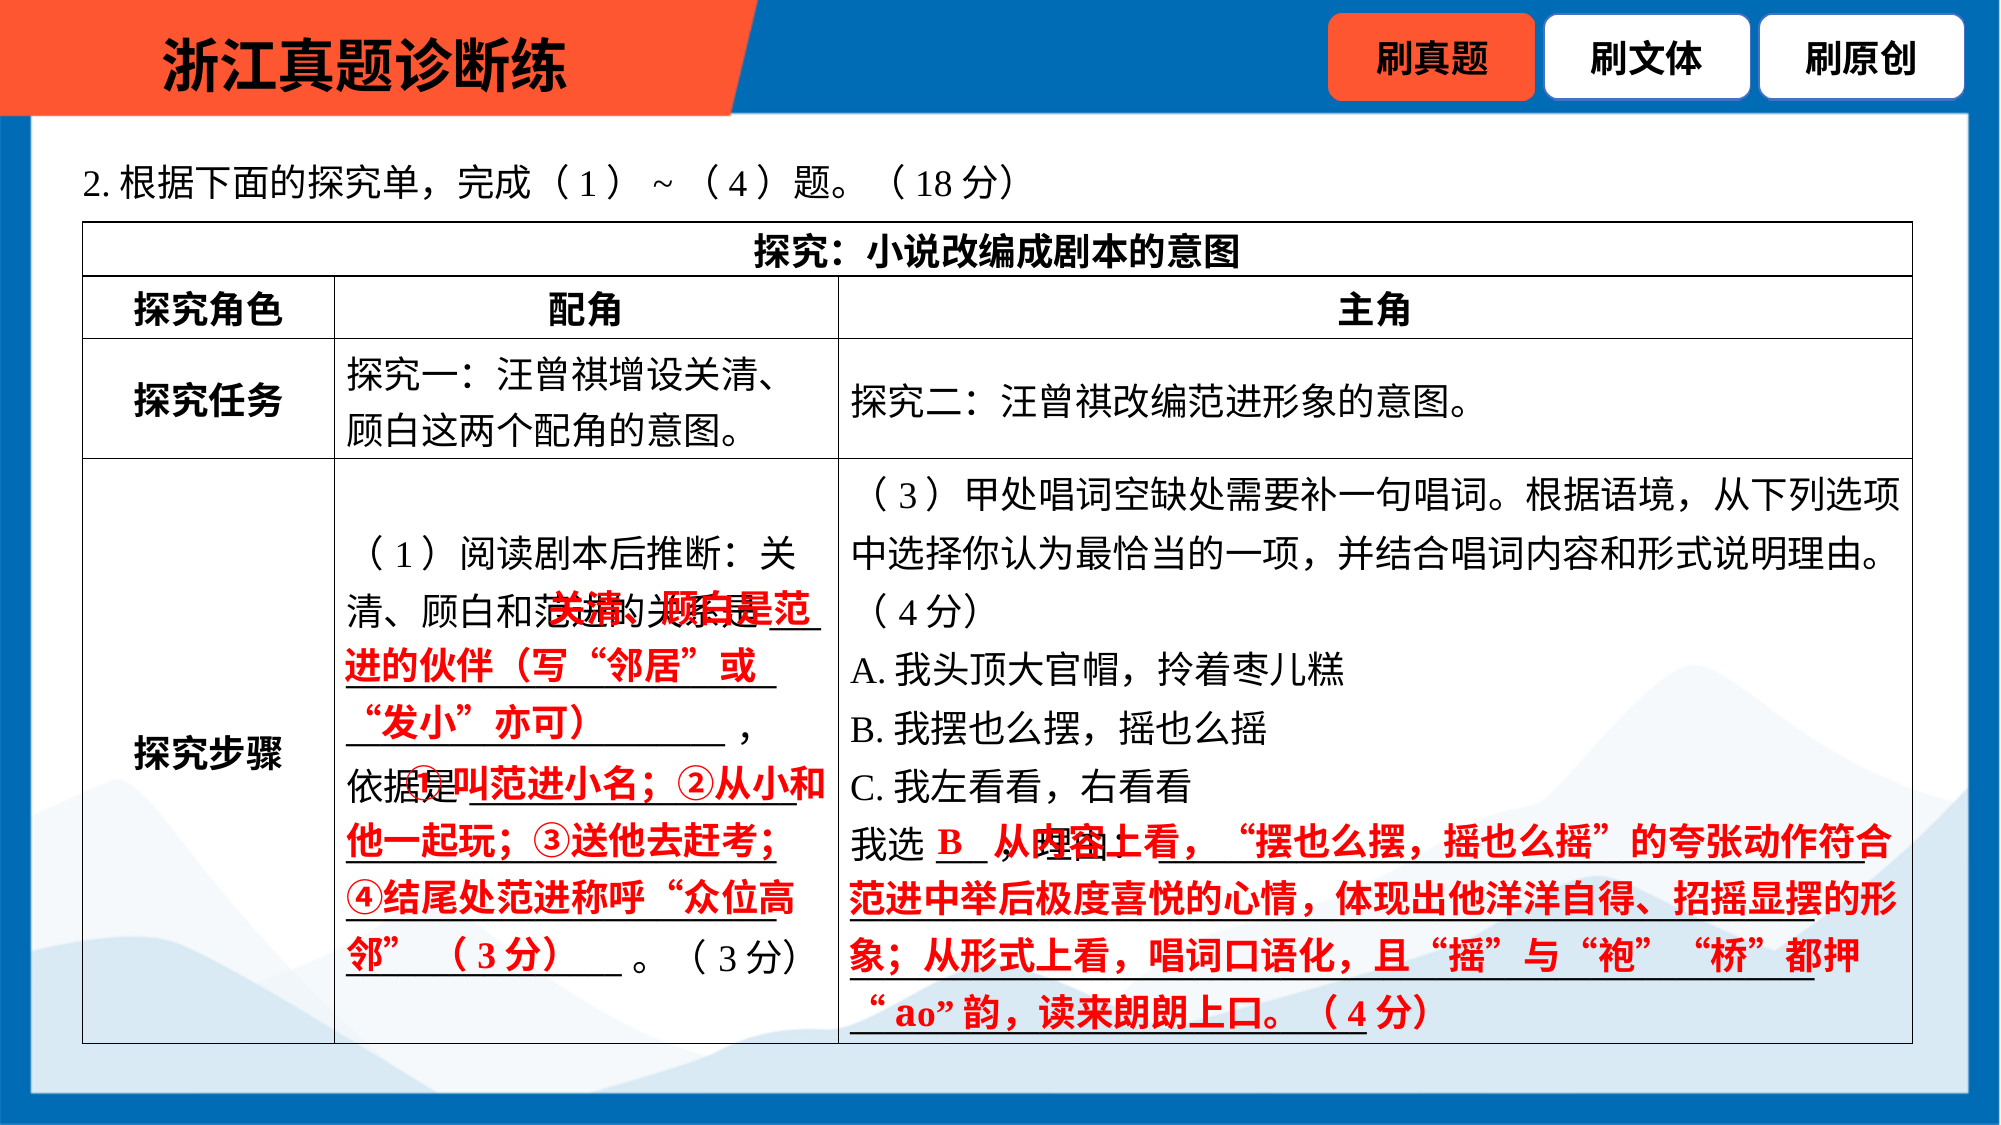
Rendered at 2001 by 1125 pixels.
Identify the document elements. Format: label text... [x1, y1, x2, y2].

table_cell 探究一：汪曾祺增设关清、 顾白这两个配角的意图。 [335, 339, 838, 458]
text_box 2.根据下面的探究单，完成（1）~（4）题。（18分） [82, 147, 1917, 200]
table_cell 主角 [839, 277, 1912, 338]
table_header 探究：小说改编成剧本的意图 [83, 223, 1912, 275]
table_cell （1）阅读剧本后推断：关 清、顾白和范进的关系是___ _________________________ ______________________， 依据是___________________ _________________________ _________________________ ________________。（3分） [335, 459, 838, 1043]
text_box ①叫范进小名；②从小和他一起玩；③送他去赶考；④结尾处范进称呼“众位高邻” （3分） [346, 747, 830, 972]
table_cell 配角 [335, 277, 838, 338]
text_box 从内容上看，“摆也么摆，摇也么摇”的夸张动作符合范进中举后极度喜悦的心情，体现出他洋洋自得、招摇显摆的形象；从形式上看，唱词口语化，且“摇”与“袍”“桥”都押 “ao”韵，读来朗朗上口。（4分） [848, 806, 1902, 1030]
table_cell 探究角色 [83, 277, 334, 338]
table_cell 探究二：汪曾祺改编范进形象的意图。 [839, 339, 1912, 458]
table_cell 探究步骤 [83, 459, 334, 1043]
table_cell （3）甲处唱词空缺处需要补一句唱词。根据语境，从下列选项 中选择你认为最恰当的一项，并结合唱词内容和形式说明理由。 （4分） A.我头顶大官帽，拎着枣儿糕 B.我摆也么摆，摇也么摇 C.我左看看，右看看 我选___，理由：_________________________________________ ________________________________________________________ ________________________________________________________ ______________________________ [839, 459, 1912, 1043]
text_box 关清、顾白是范进的伙伴（写“邻居”或“发小”亦可） [344, 572, 828, 740]
table_cell 探究任务 [83, 339, 334, 458]
picture [0, 0, 2000, 1125]
